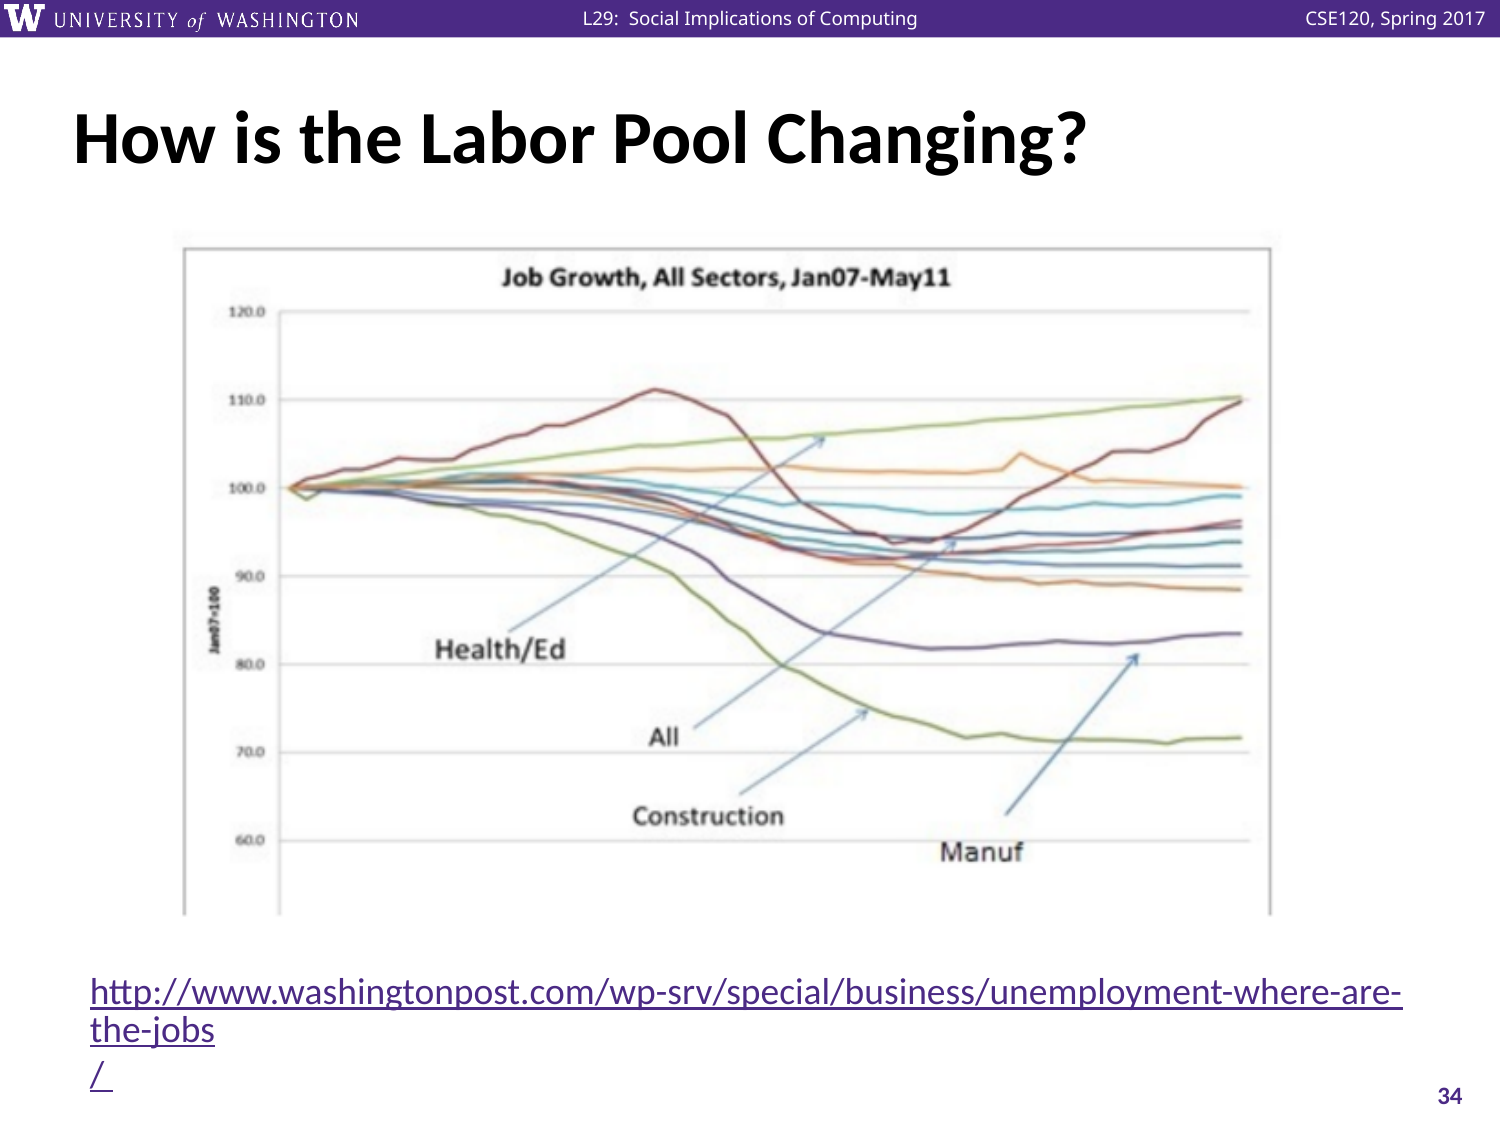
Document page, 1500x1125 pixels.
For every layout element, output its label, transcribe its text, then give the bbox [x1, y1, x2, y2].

picture [4, 4, 358, 32]
text_box http://www.washingtonpost.com/wp-srv/special/business/unemployment-where-are-the-jobs/ [74, 959, 1425, 1110]
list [149, 224, 1351, 948]
title How is the Labor Pool Changing? [58, 71, 1438, 197]
slide_number 34 [1400, 1065, 1500, 1125]
